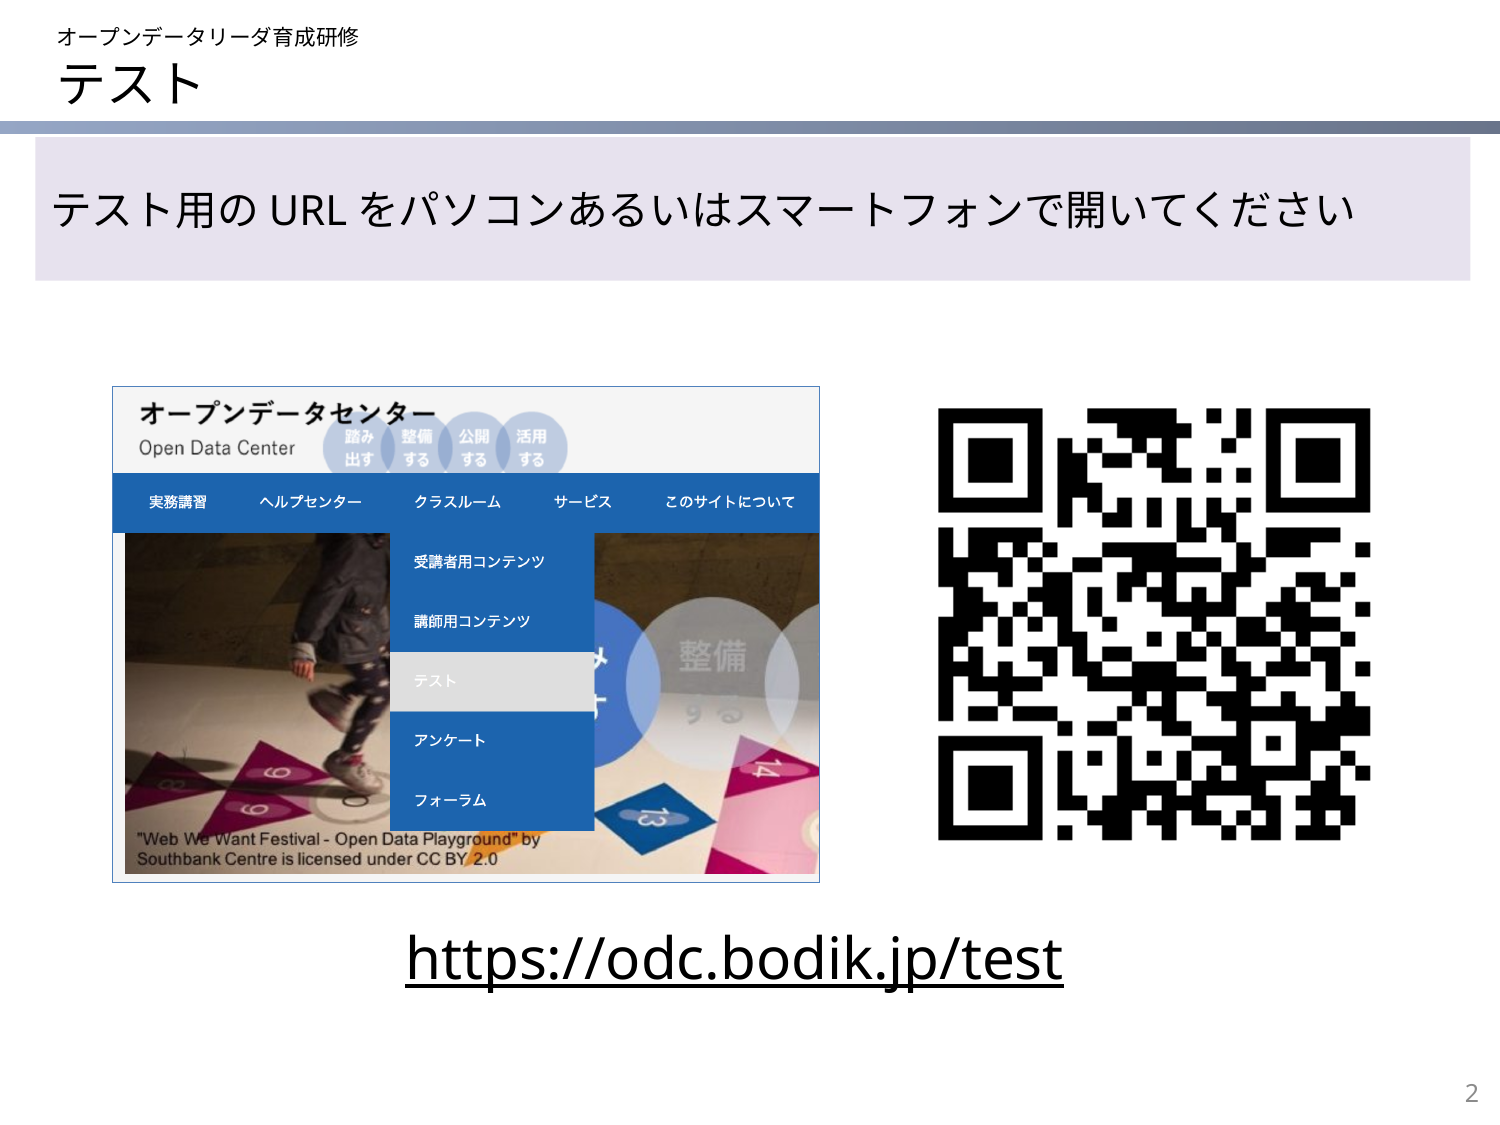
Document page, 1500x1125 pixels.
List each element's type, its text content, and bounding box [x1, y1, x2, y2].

picture [112, 386, 821, 883]
title テスト [41, 58, 1471, 122]
picture [879, 349, 1430, 900]
text_box https://odc.bodik.jp/test [390, 913, 1095, 1008]
text_box テスト用のURLをパソコンあるいはスマートフォンで開いてください [35, 137, 1471, 281]
slide_number 2 [1411, 1070, 1495, 1118]
text_box オープンデータリーダ育成研修 [41, 19, 1471, 58]
